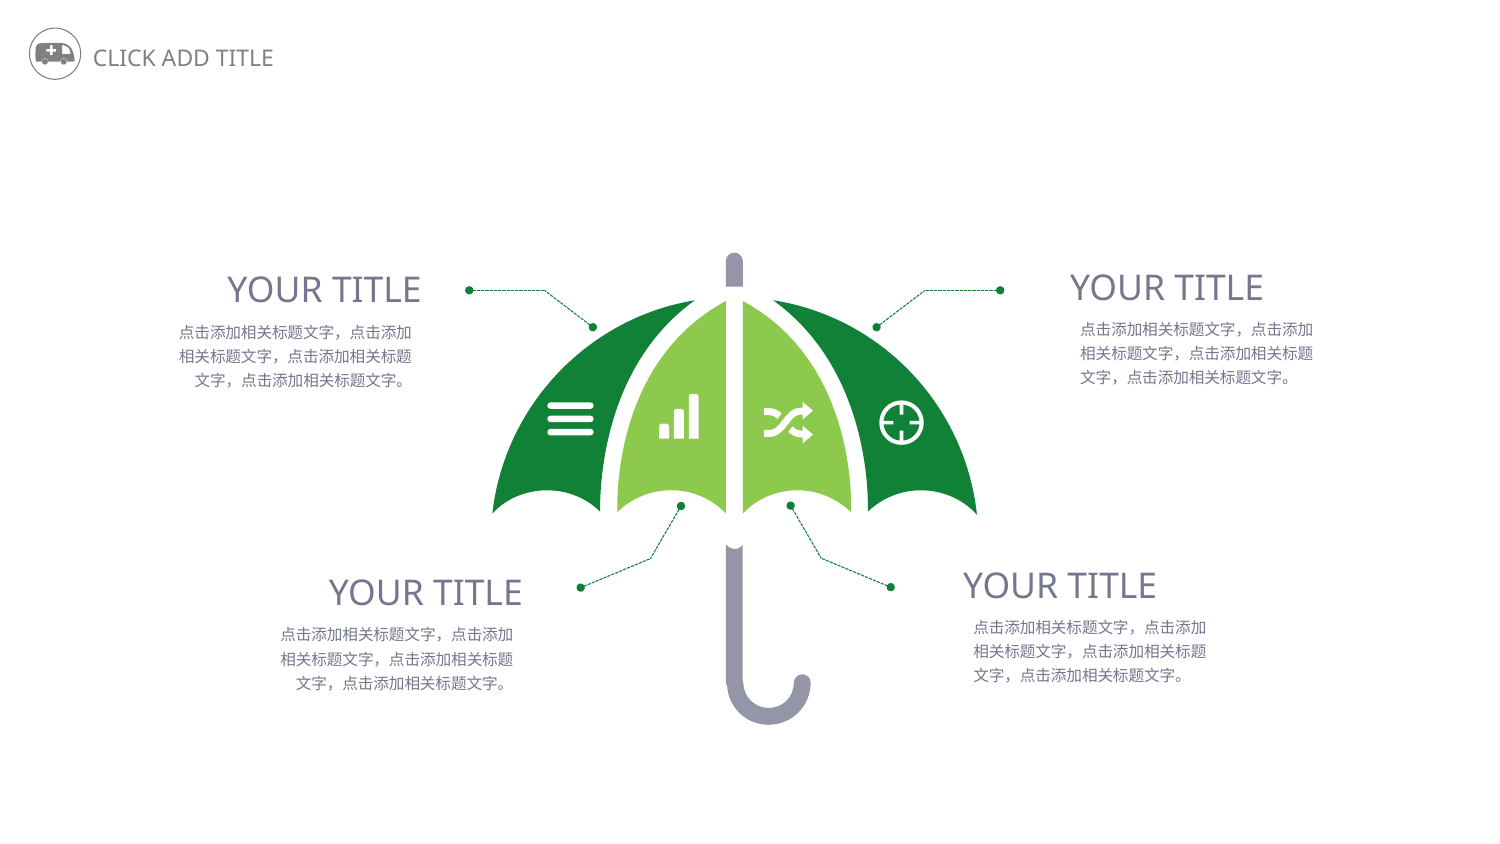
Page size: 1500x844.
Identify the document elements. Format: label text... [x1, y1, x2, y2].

text_box YOUR TITLE [982, 557, 1169, 606]
text_box YOUR TITLE [1058, 259, 1276, 314]
text_box 点击添加相关标题文字，点击添加相关标题文字，点击添加相关标题文字，点击添加相关标题文字。 [1068, 308, 1330, 393]
text_box 点击添加相关标题文字，点击添加相关标题文字，点击添加相关标题文字，点击添加相关标题文字。 [263, 614, 486, 698]
text_box YOUR TITLE [317, 564, 486, 614]
text_box 点击添加相关标题文字，点击添加相关标题文字，点击添加相关标题文字，点击添加相关标题文字。 [161, 311, 423, 395]
text_box YOUR TITLE [216, 261, 433, 316]
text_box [468, 290, 486, 328]
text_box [492, 252, 978, 725]
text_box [982, 290, 1001, 328]
text_box 点击添加相关标题文字，点击添加相关标题文字，点击添加相关标题文字，点击添加相关标题文字。 [982, 606, 1223, 691]
